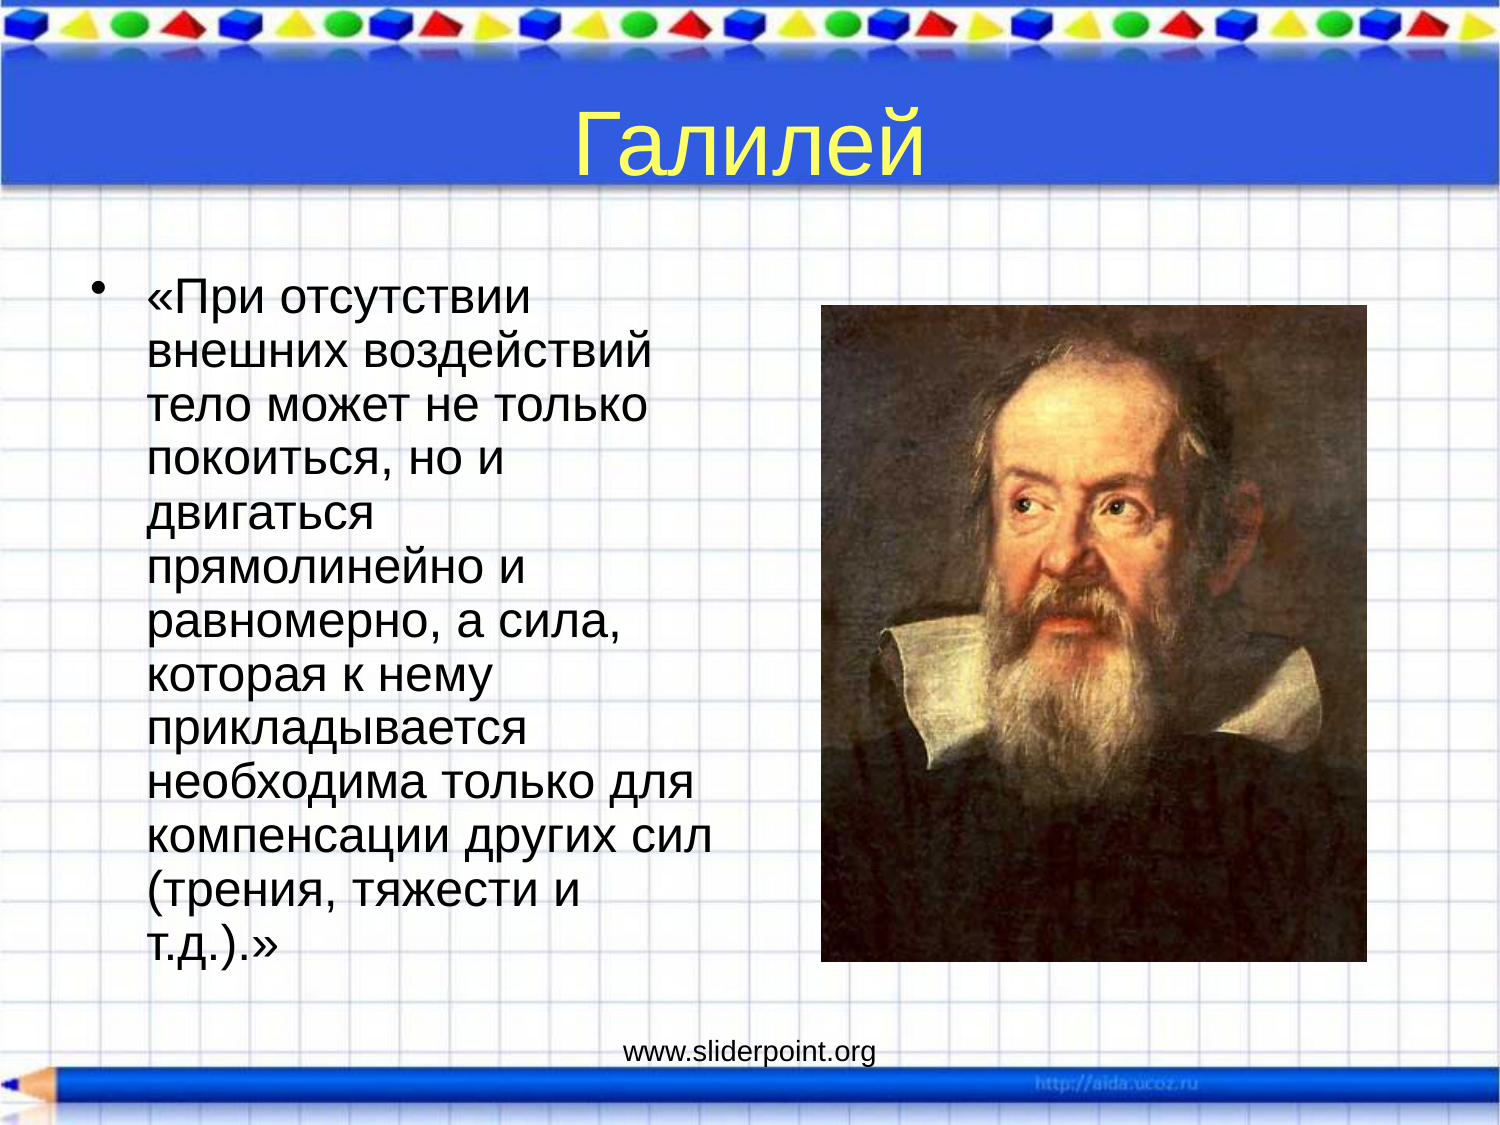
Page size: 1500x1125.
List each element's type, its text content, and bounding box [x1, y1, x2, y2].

picture [0, 0, 1500, 1125]
title Галилей [74, 44, 1426, 233]
list «При отсутствии внешних воздействий тело может не только покоиться, но и двигаться прямолинейно и равномерно, а сила, которая к нему прикладывается необходима только для компенсации других сил (трения, тяжести и т.д.).» [74, 262, 738, 1006]
footer www.sliderpoint.org [512, 1024, 988, 1103]
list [820, 305, 1367, 962]
